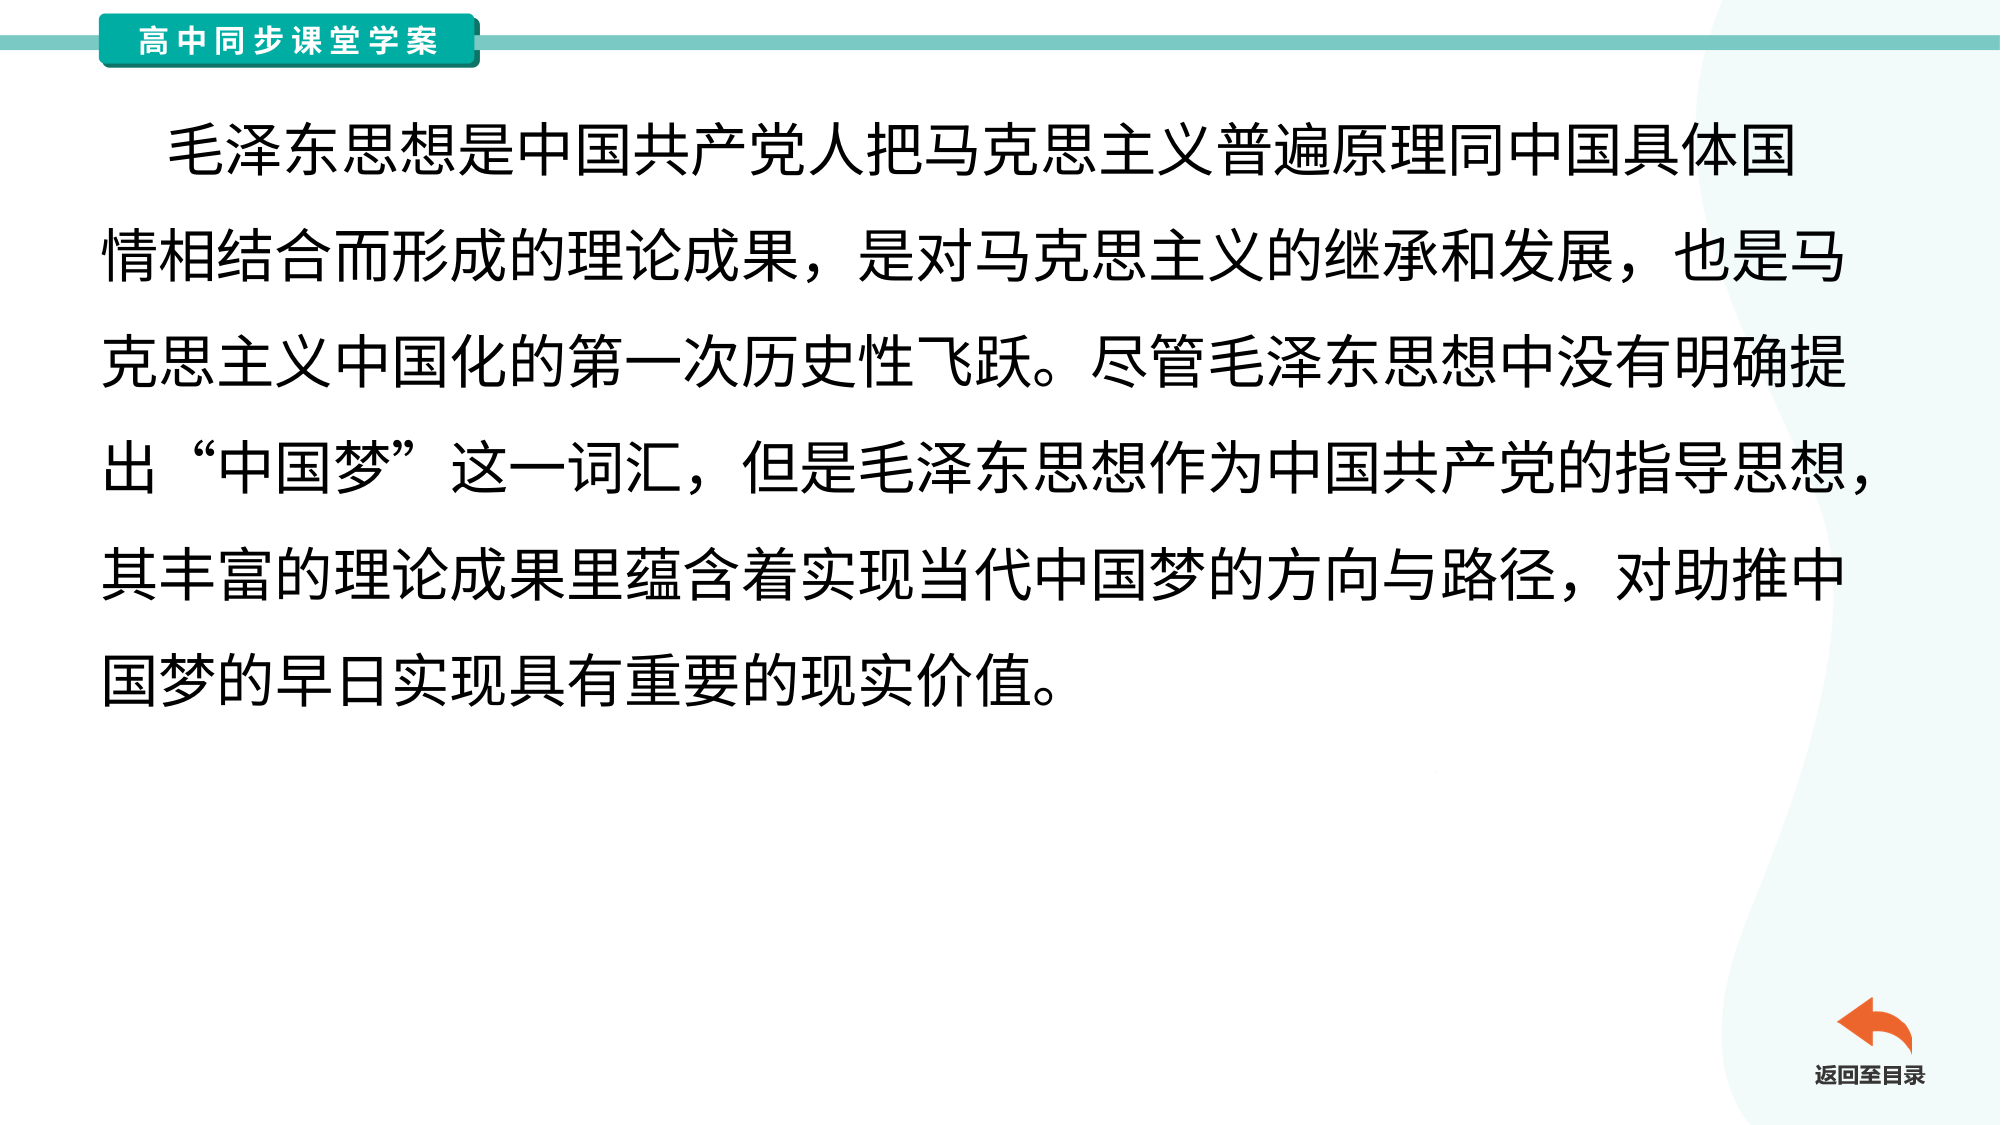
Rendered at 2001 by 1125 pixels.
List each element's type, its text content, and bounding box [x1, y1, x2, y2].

picture [0, 0, 2000, 1125]
text_box 毛泽东思想是中国共产党人把马克思主义普遍原理同中国具体国 情相结合而形成的理论成果，是对马克思主义的继承和发展，也是马 克思主义中国化的第一次历史性飞跃。尽管毛泽东思想中没有明确提 出“中国梦”这一词汇，但是毛泽东思想作为中国共产党的指导思想， 其丰富的理论成果里蕴含着实现当代中国梦的方向与路径，对助推中 国梦的早日实现具有重要的现实价值。 [100, 76, 1899, 715]
